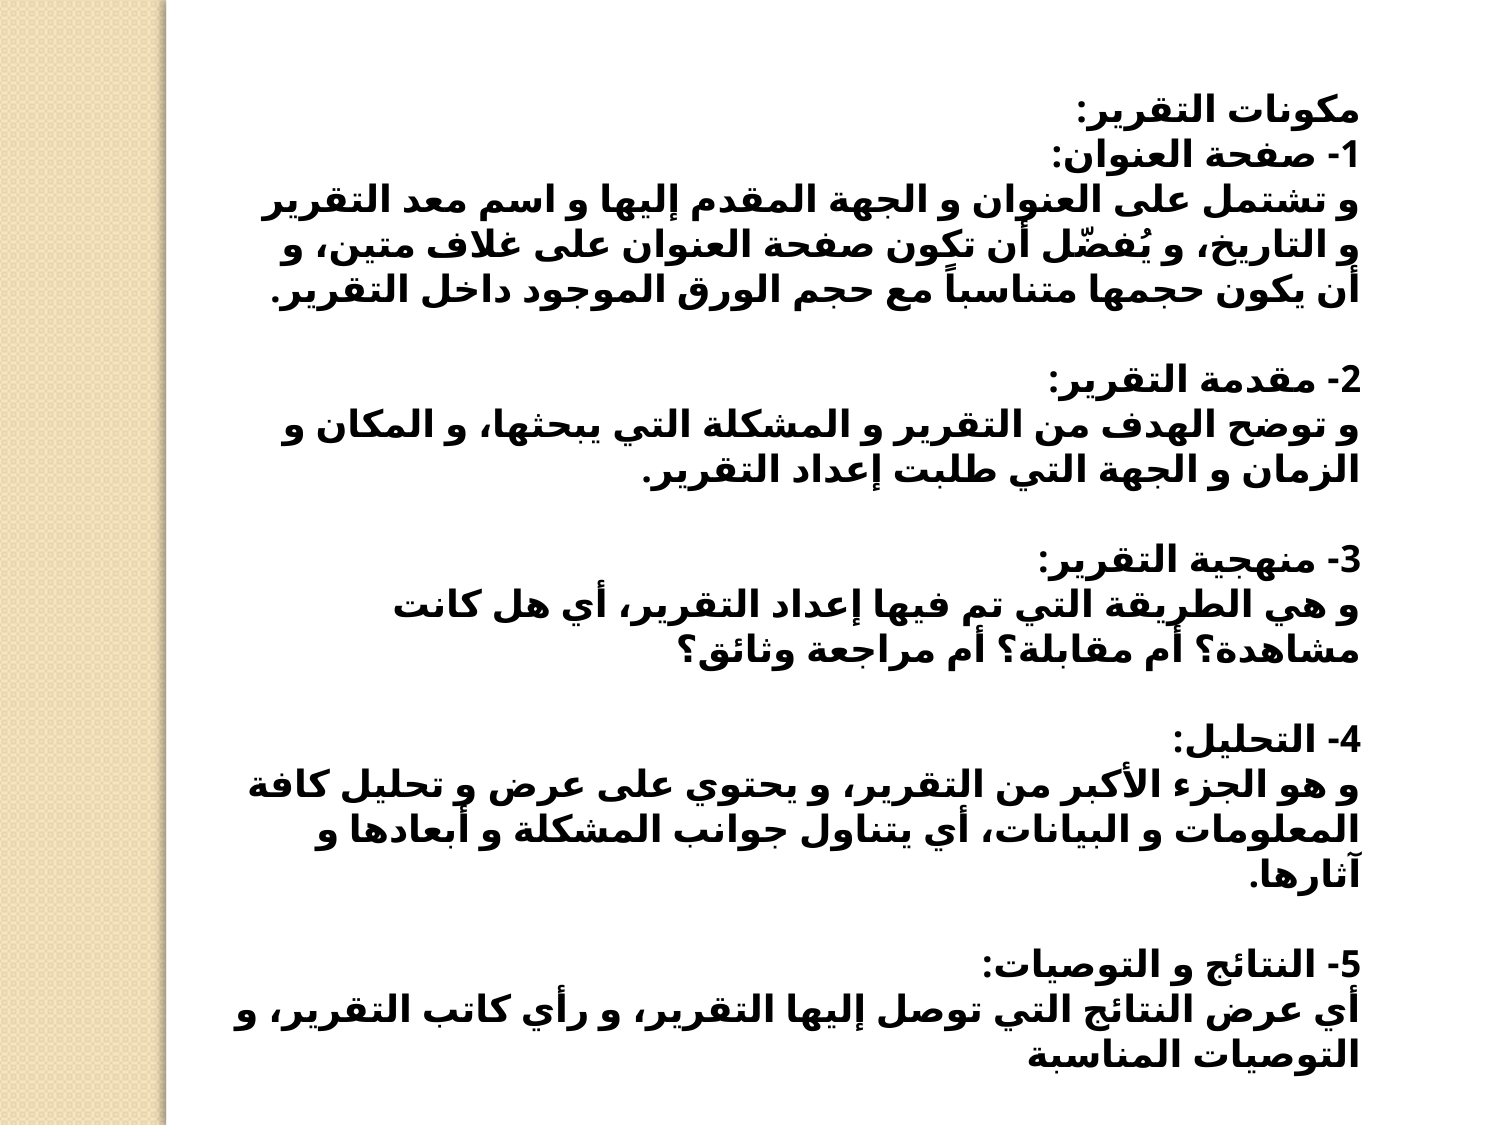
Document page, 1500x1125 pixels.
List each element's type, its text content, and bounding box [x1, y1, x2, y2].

text_box مكونات التقرير: 1- صفحة العنوان: و تشتمل على العنوان و الجهة المقدم إليها و اسم معد التقرير و التاريخ، و يُفضّل أن تكون صفحة العنوان على غلاف متين، و أن يكون حجمها متناسباً مع حجم الورق الموجود داخل التقرير. 2- مقدمة التقرير: و توضح الهدف من التقرير و المشكلة التي يبحثها، و المكان و الزمان و الجهة التي طلبت إعداد التقرير. 3- منهجية التقرير: و هي الطريقة التي تم فيها إعداد التقرير، أي هل كانت مشاهدة؟ أم مقابلة؟ أم مراجعة وثائق؟ 4- التحليل: و هو الجزء الأكبر من التقرير، و يحتوي على عرض و تحليل كافة المعلومات و البيانات، أي يتناول جوانب المشكلة و أبعادها و آثارها. 5- النتائج و التوصيات: أي عرض النتائج التي توصل إليها التقرير، و رأي كاتب التقرير، و التوصيات المناسبة [218, 77, 1376, 1083]
